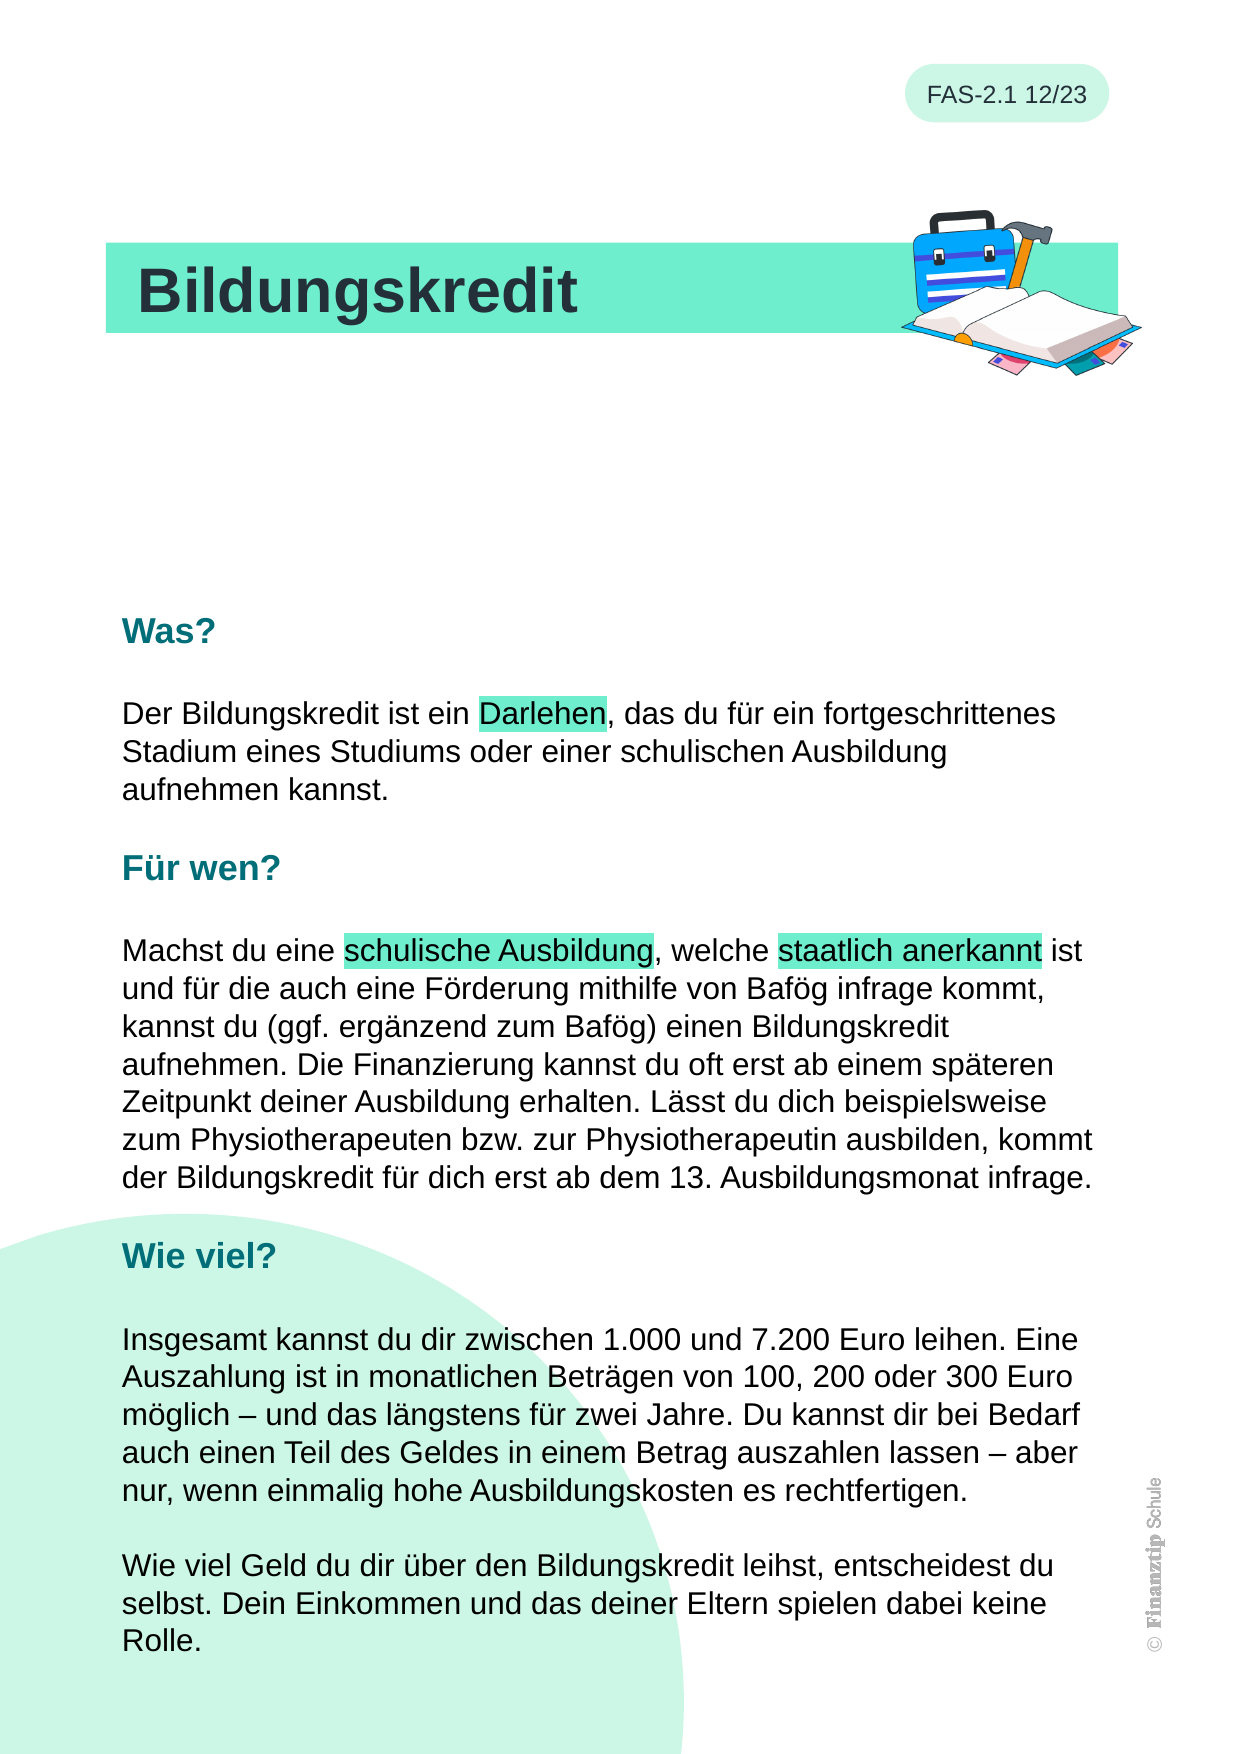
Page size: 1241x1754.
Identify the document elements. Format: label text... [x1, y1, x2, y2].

picture [1143, 1478, 1165, 1628]
text_box Bildungskredit [105, 242, 901, 333]
picture [901, 202, 1142, 376]
text_box Was? Der Bildungskredit ist ein Darlehen, das du für ein fortgeschrittenes Stadium eines Studiums oder einer schulischen Ausbildung aufnehmen kannst. Für wen? Machst du eine schulische Ausbildung, welche staatlich anerkannt ist und für die auch eine Förderung mithilfe von Bafög infrage kommt, kannst du (ggf. ergänzend zum Bafög) einen Bildungskredit aufnehmen. Die Finanzierung kannst du oft erst ab einem späteren Zeitpunkt deiner Ausbildung erhalten. Lässt du dich beispielsweise zum Physiotherapeuten bzw. zur Physiotherapeutin ausbilden, kommt der Bildungskredit für dich erst ab dem 13. Ausbildungsmonat infrage. Wie viel? Insgesamt kannst du dir zwischen 1.000 und 7.200 Euro leihen. Eine Auszahlung ist in monatlichen Beträgen von 100, 200 oder 300 Euro möglich – und das längstens für zwei Jahre. Du kannst dir bei Bedarf auch einen Teil des Geldes in einem Betrag auszahlen lassen – aber nur, wenn einmalig hohe Ausbildungskosten es rechtfertigen. Wie viel Geld du dir über den Bildungskredit leihst, entscheidest du selbst. Dein Einkommen und das deiner Eltern spielen dabei keine Rolle. [121, 599, 1119, 1666]
